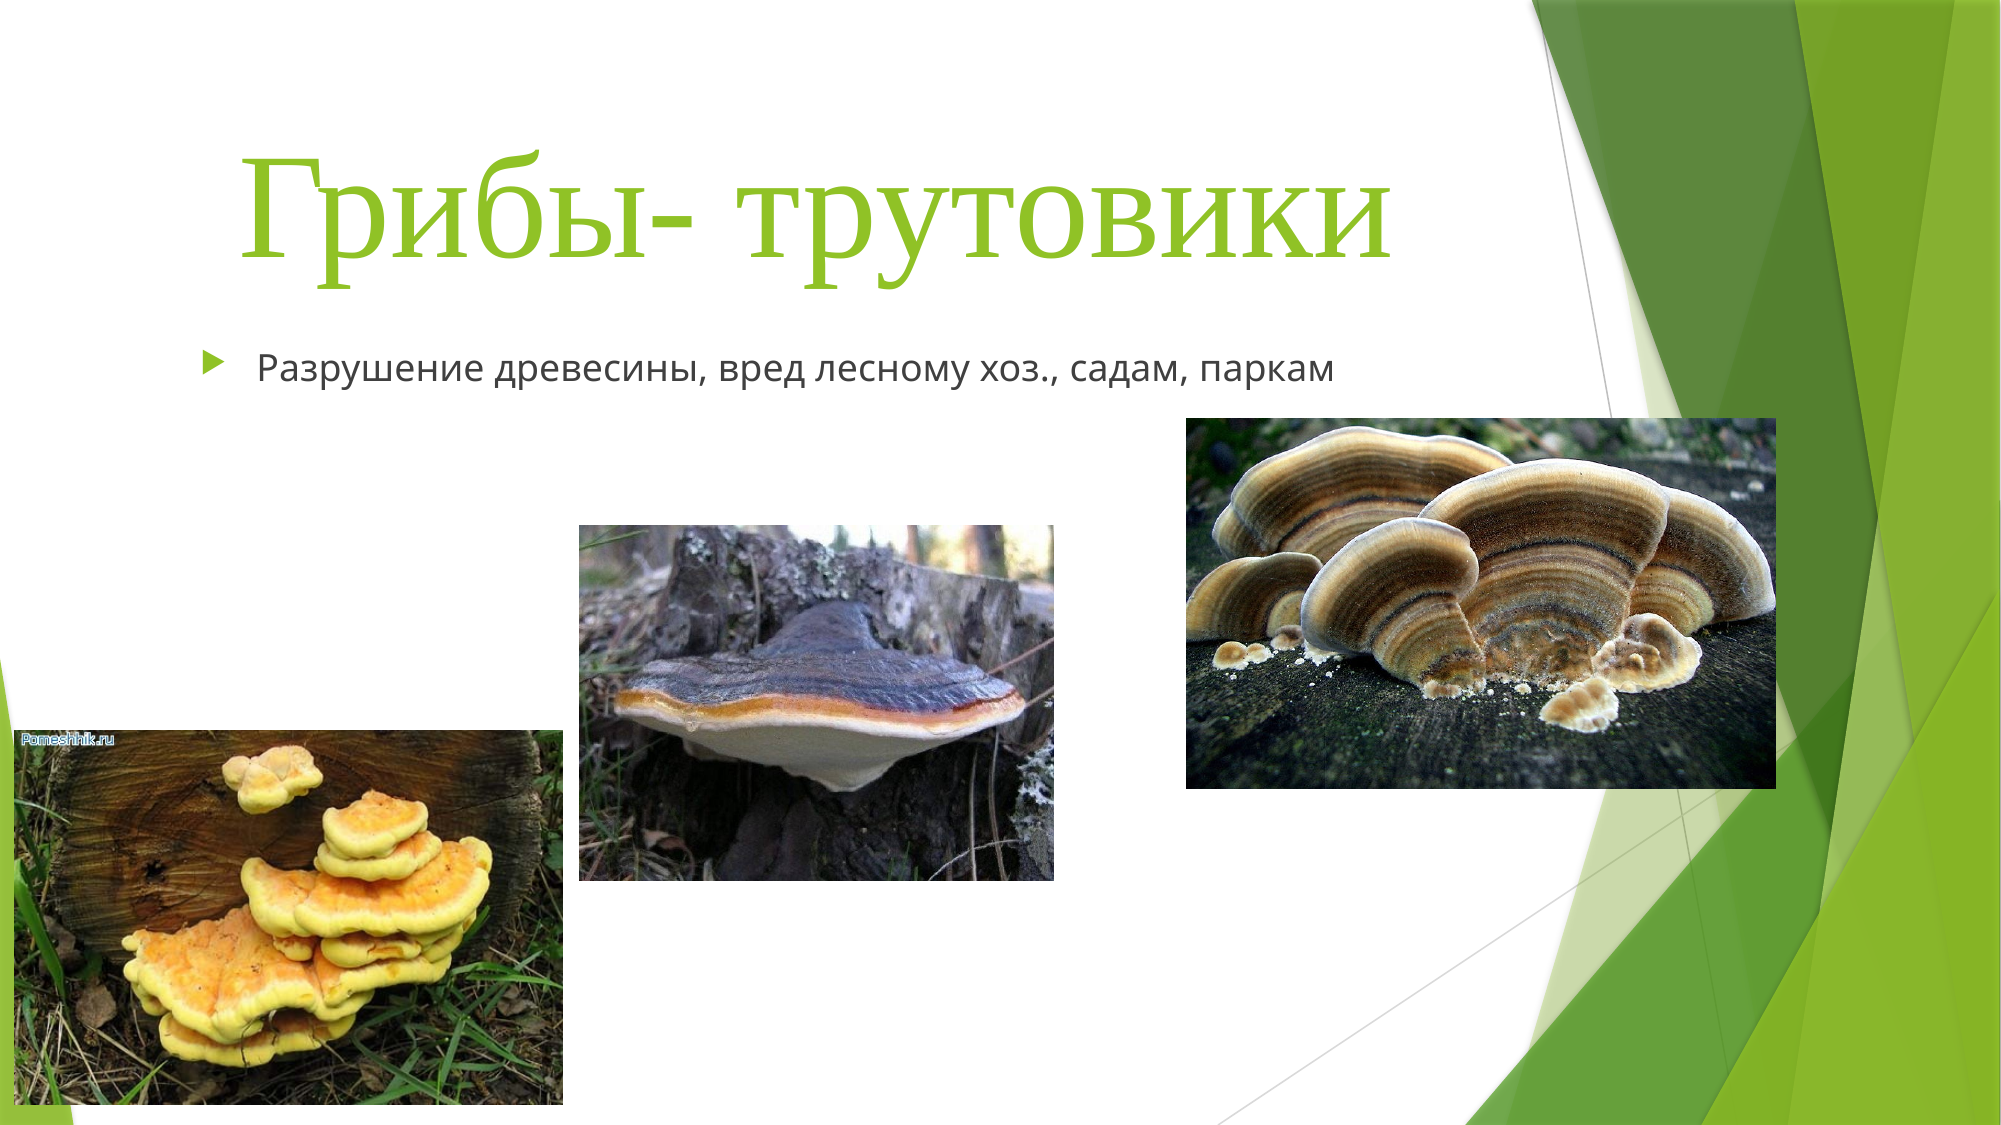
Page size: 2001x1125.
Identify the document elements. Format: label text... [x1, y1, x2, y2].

picture [14, 730, 564, 1105]
title Грибы- трутовики [111, 99, 1522, 317]
picture [578, 524, 1054, 882]
picture [1185, 418, 1777, 790]
list Разрушение древесины, вред лесному хоз., садам, паркам [185, 336, 1596, 419]
